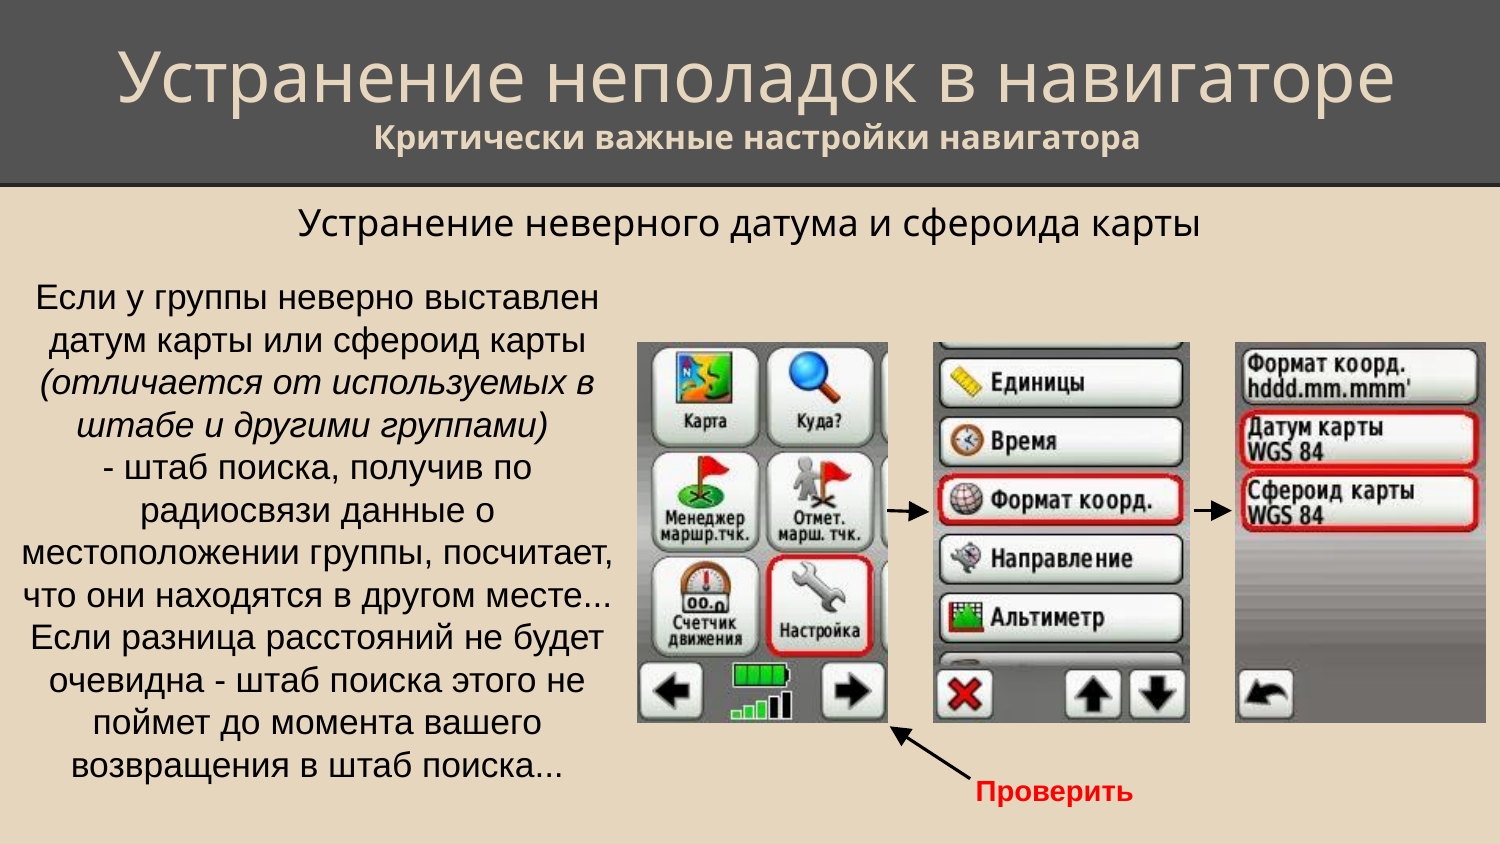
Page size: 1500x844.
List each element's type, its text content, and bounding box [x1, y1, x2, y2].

text_box Проверить [960, 764, 1163, 815]
picture [933, 341, 1190, 724]
list Устранение неверного датума и сфероида карты [75, 183, 1425, 260]
picture [637, 341, 888, 724]
text_box Если у группы неверно выставлен датум карты или сфероид карты (отличается от используемых в штабе и другими группами) - штаб поиска, получив по радиосвязи данные о местоположении группы, посчитает, что они находятся в другом месте... Если разница расстояний не будет очевидна - штаб поиска этого не поймет до момента вашего возвращения в штаб поиска... [5, 259, 630, 828]
picture [1235, 341, 1486, 724]
title Устранение неполадок в навигаторе Критически важные настройки навигатора [24, 10, 1492, 172]
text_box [889, 726, 971, 779]
